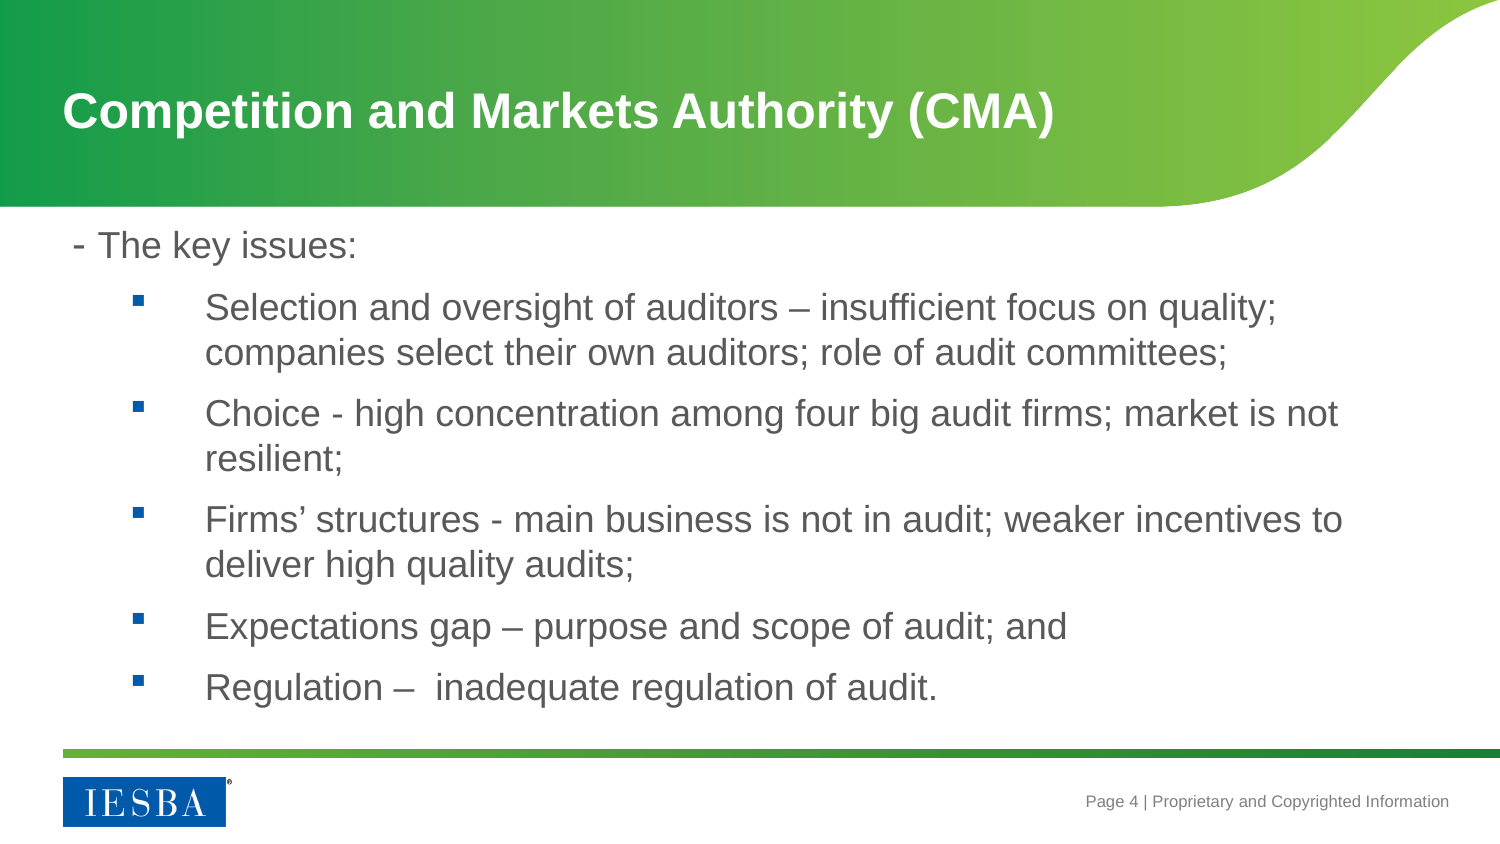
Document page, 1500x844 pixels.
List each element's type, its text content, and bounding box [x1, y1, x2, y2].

picture [0, 0, 1500, 207]
title Competition and Markets Authority (CMA) [62, 75, 1300, 142]
picture [63, 777, 232, 827]
list - The key issues: Selection and oversight of auditors – insufficient focus on quality; companies select their own auditors; role of audit committees; Choice - high concentration among four big audit firms; market is not resilient; Firms’ structures - main business is not in audit; weaker incentives to deliver high quality audits; Expectations gap – purpose and scope of audit; and Regulation – inadequate regulation of audit. [0, 209, 1400, 747]
